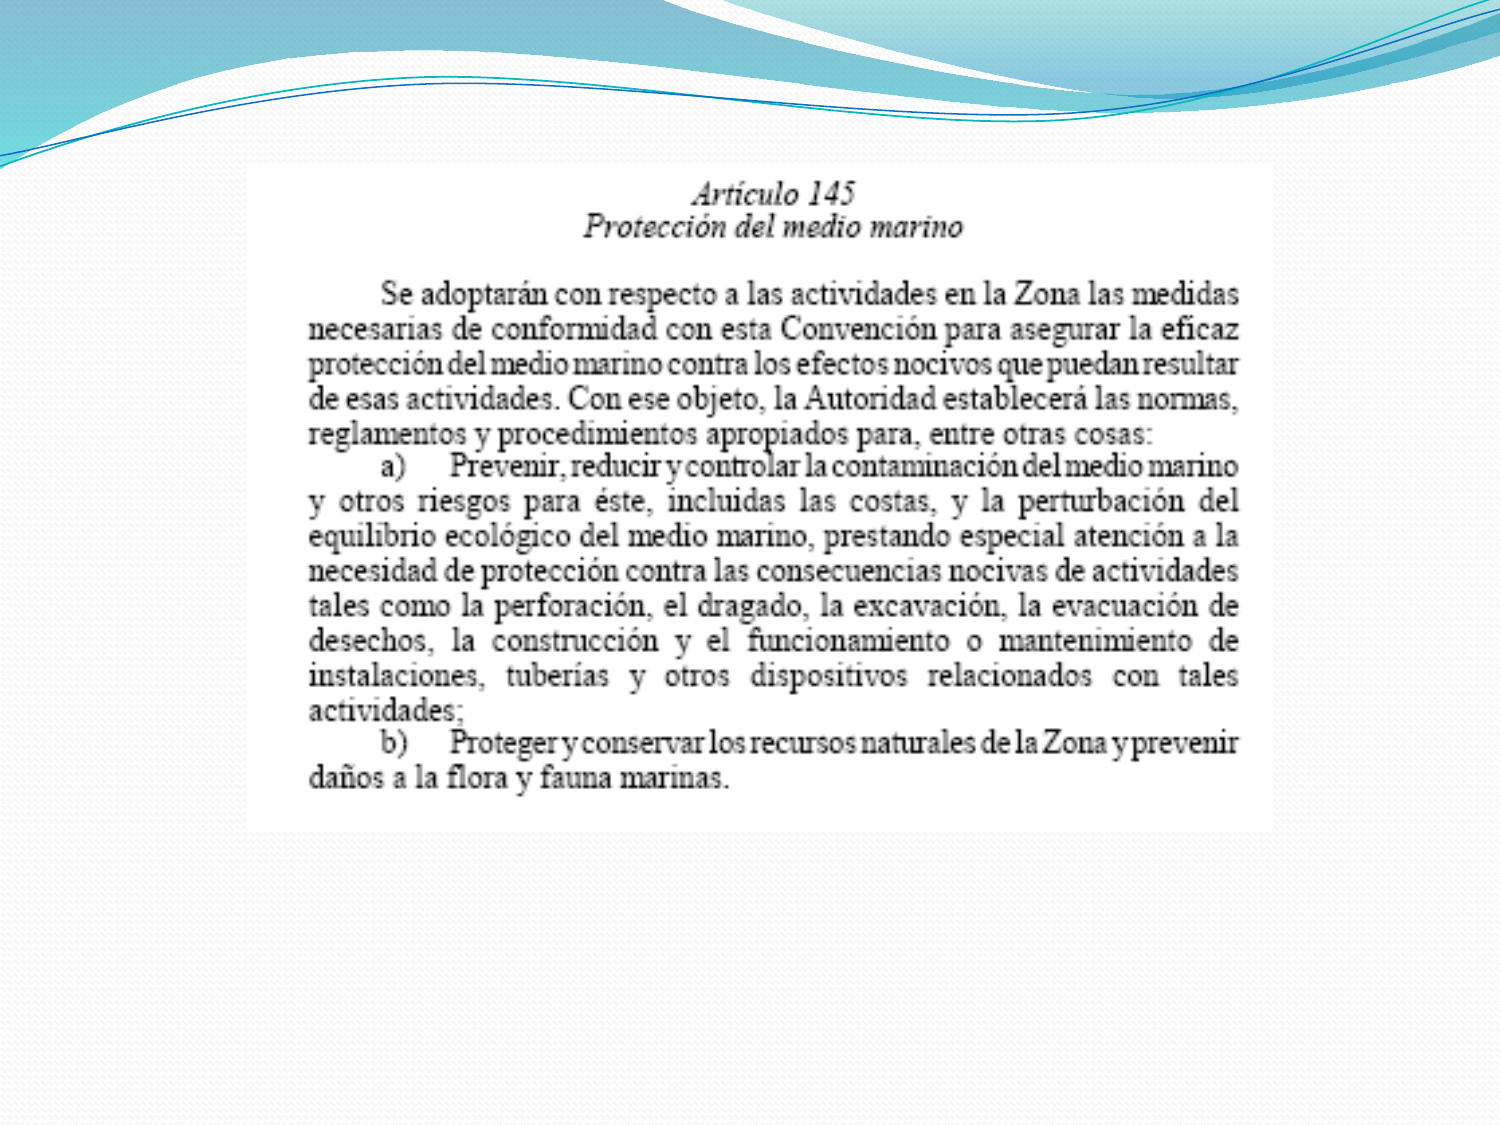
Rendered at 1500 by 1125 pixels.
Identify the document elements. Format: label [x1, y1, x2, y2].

picture [245, 163, 1274, 833]
